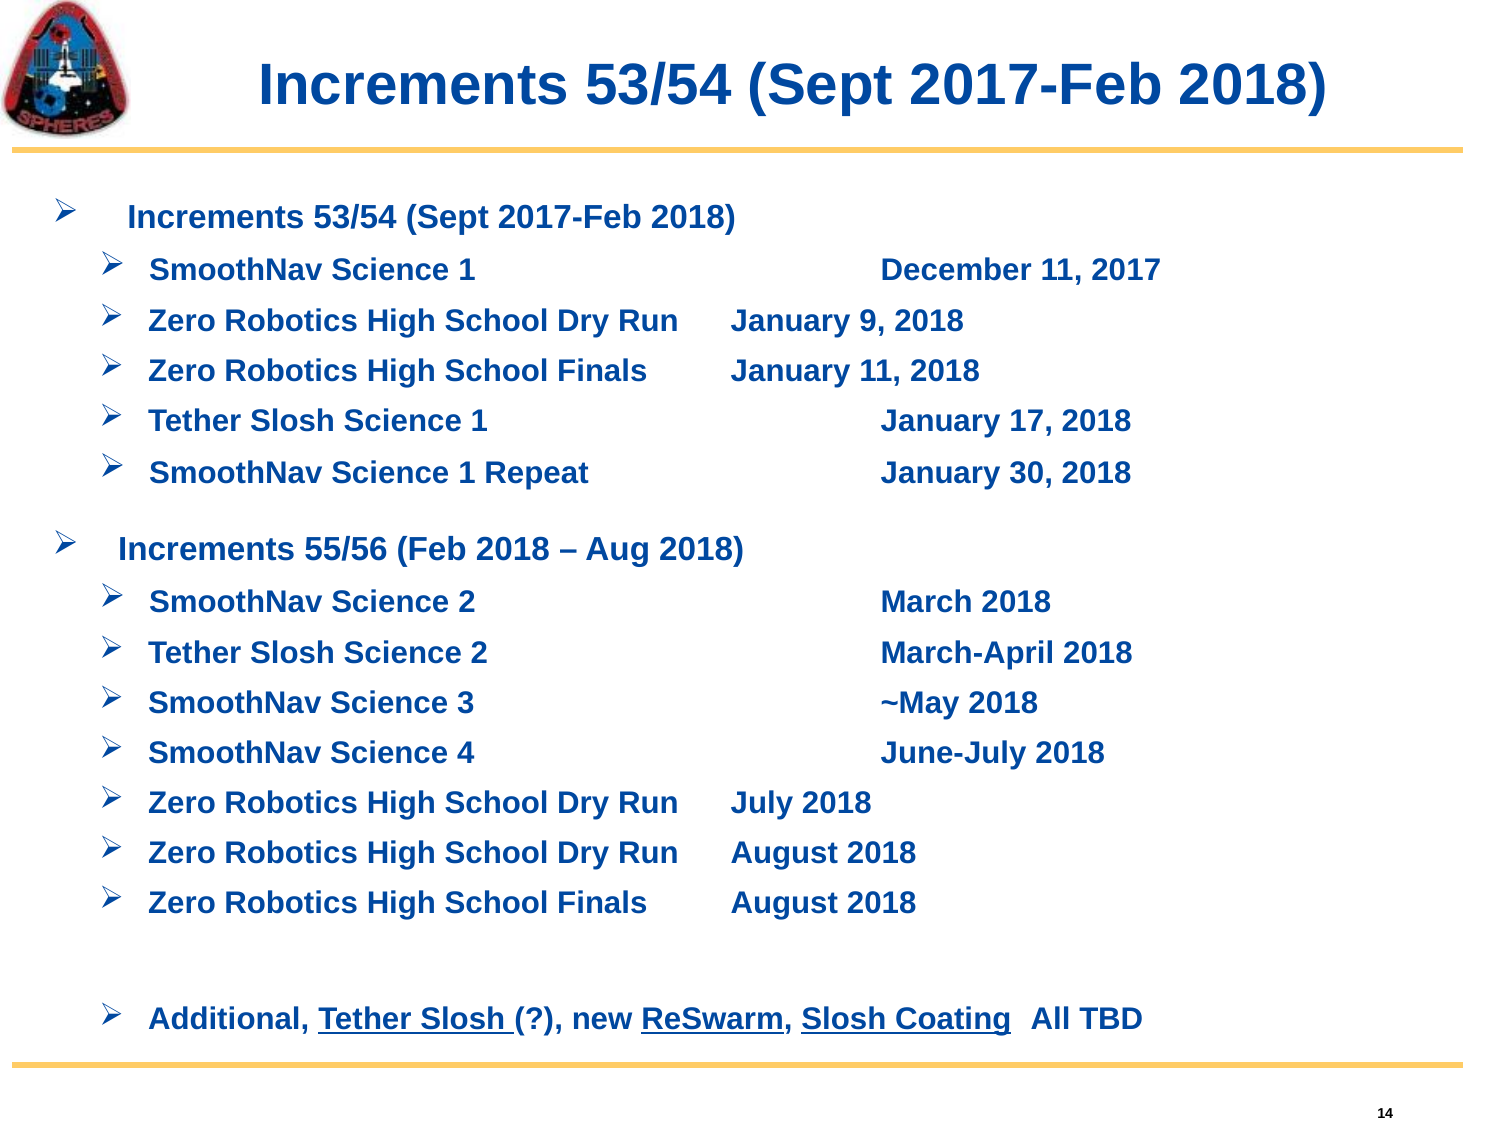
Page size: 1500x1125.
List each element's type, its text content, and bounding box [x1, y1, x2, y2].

picture [0, 0, 131, 139]
title Increments 53/54 (Sept 2017-Feb 2018) [137, 24, 1451, 138]
list Increments 53/54 (Sept 2017-Feb 2018) SmoothNav Science 1 December 11, 2017 Zero Robotics High School Dry Run January 9, 2018 Zero Robotics High School Finals January 11, 2018 Tether Slosh Science 1 January 17, 2018 SmoothNav Science 1 Repeat January 30, 2018 Increments 55/56 (Feb 2018 – Aug 2018) SmoothNav Science 2 March 2018 Tether Slosh Science 2 March-April 2018 SmoothNav Science 3 ~May 2018 SmoothNav Science 4 June-July 2018 Zero Robotics High School Dry Run July 2018 Zero Robotics High School Dry Run August 2018 Zero Robotics High School Finals August 2018 Additional, Tether Slosh (?), new ReSwarm, Slosh Coating All TBD [37, 162, 1500, 1063]
